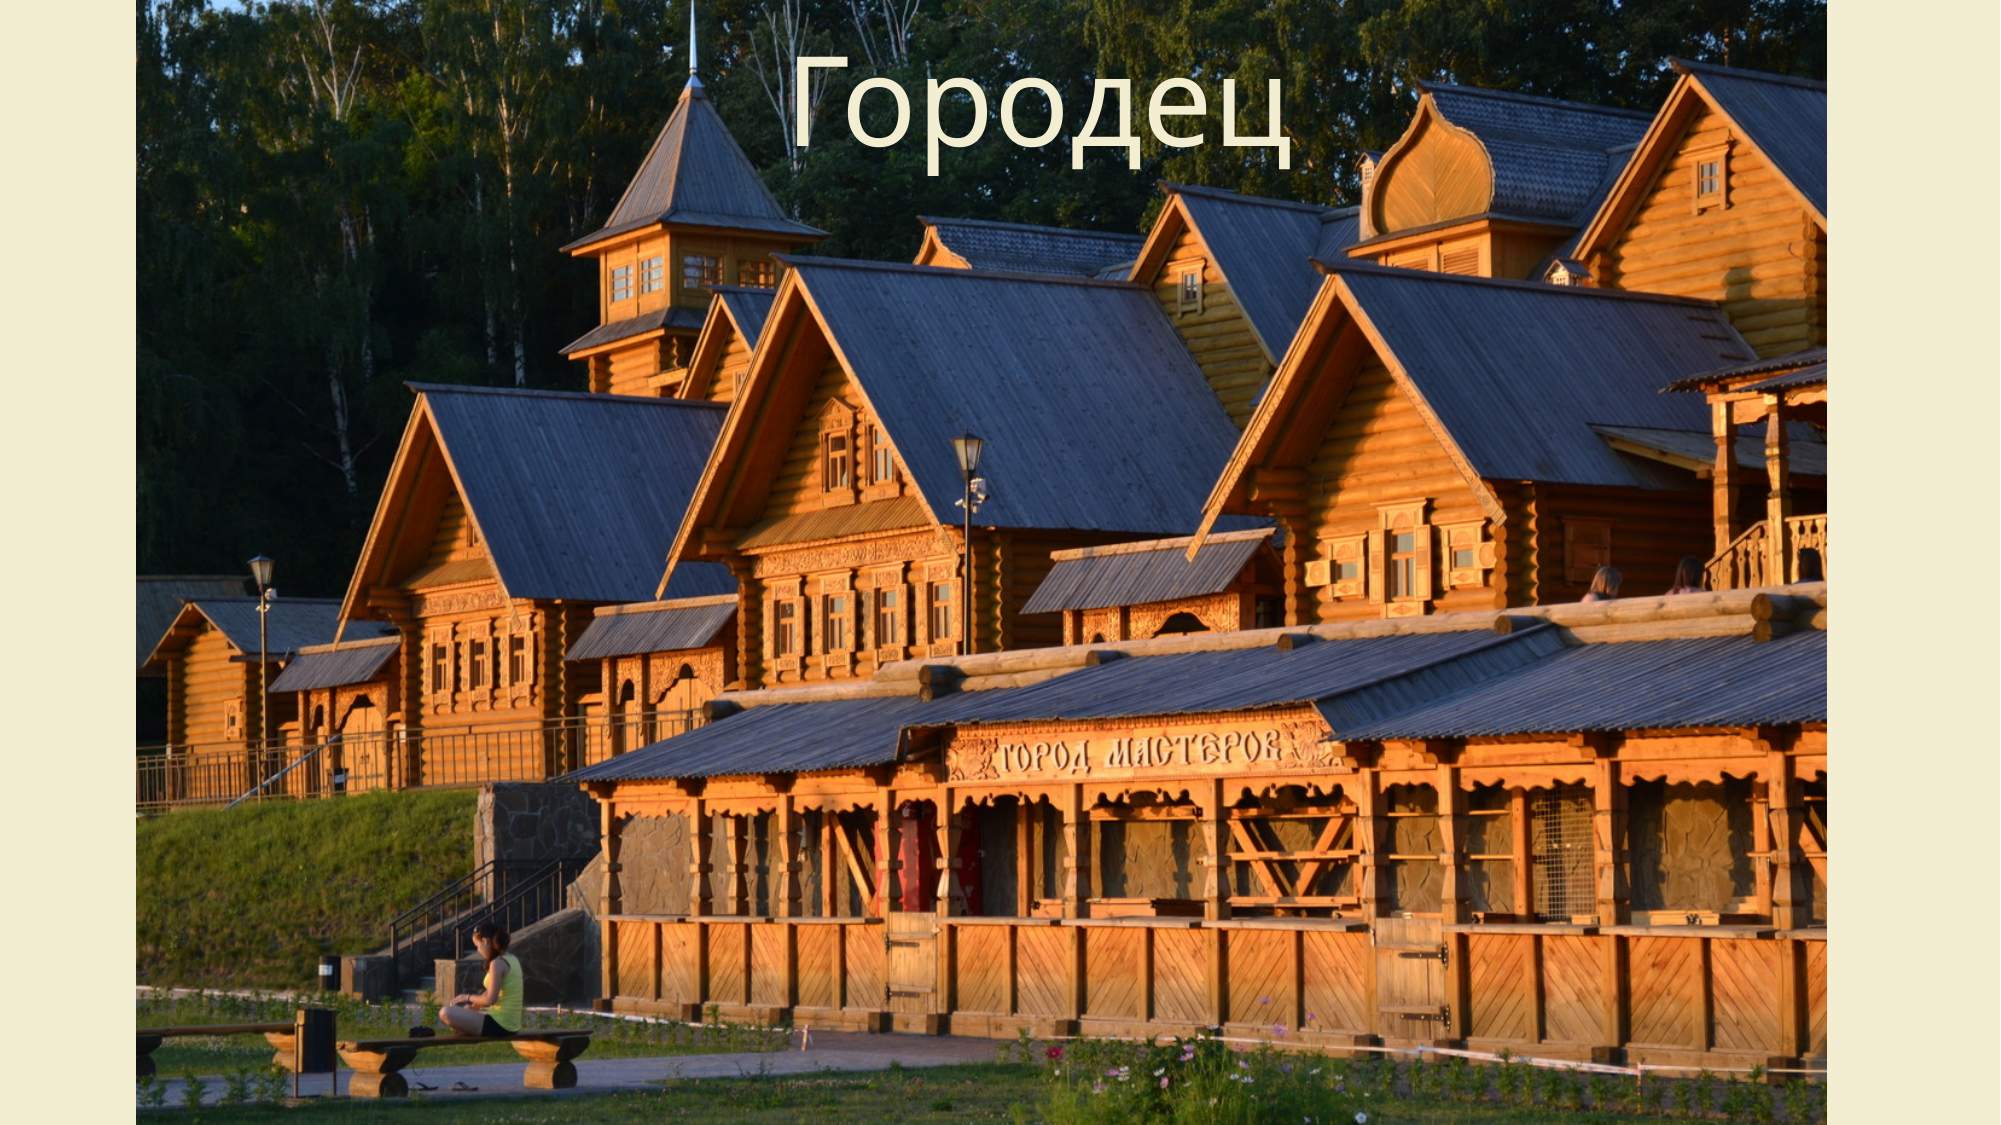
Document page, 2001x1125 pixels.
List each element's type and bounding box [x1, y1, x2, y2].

text_box [1827, 0, 2000, 1125]
picture [136, 0, 1827, 1125]
text_box [0, 0, 136, 1125]
